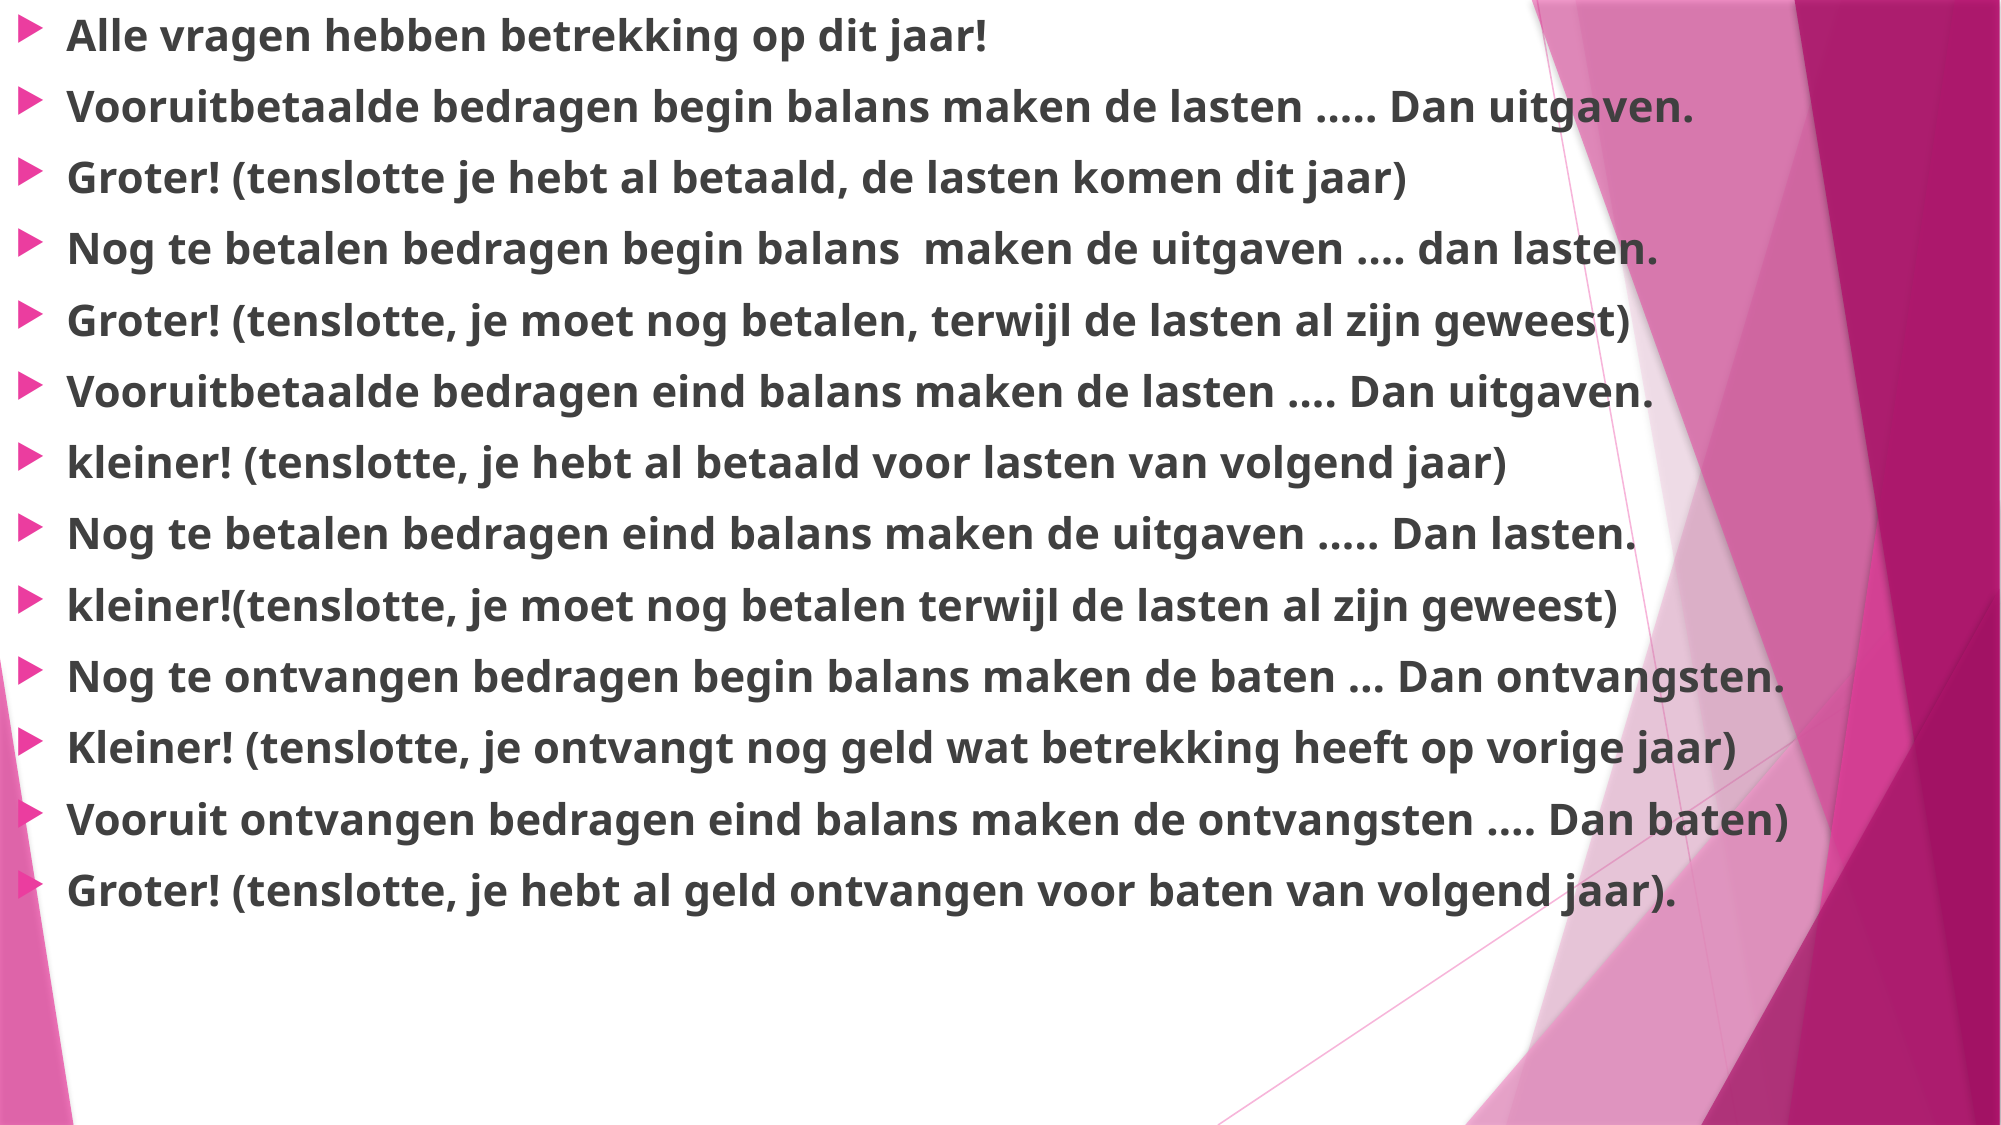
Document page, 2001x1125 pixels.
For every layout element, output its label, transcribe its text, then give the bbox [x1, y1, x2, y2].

list Alle vragen hebben betrekking op dit jaar! Vooruitbetaalde bedragen begin balans maken de lasten ….. Dan uitgaven. Groter! (tenslotte je hebt al betaald, de lasten komen dit jaar) Nog te betalen bedragen begin balans maken de uitgaven …. dan lasten. Groter! (tenslotte, je moet nog betalen, terwijl de lasten al zijn geweest) Vooruitbetaalde bedragen eind balans maken de lasten …. Dan uitgaven. kleiner! (tenslotte, je hebt al betaald voor lasten van volgend jaar) Nog te betalen bedragen eind balans maken de uitgaven ….. Dan lasten. kleiner!(tenslotte, je moet nog betalen terwijl de lasten al zijn geweest) Nog te ontvangen bedragen begin balans maken de baten … Dan ontvangsten. Kleiner! (tenslotte, je ontvangt nog geld wat betrekking heeft op vorige jaar) Vooruit ontvangen bedragen eind balans maken de ontvangsten …. Dan baten) Groter! (tenslotte, je hebt al geld ontvangen voor baten van volgend jaar). [0, 0, 1836, 1108]
